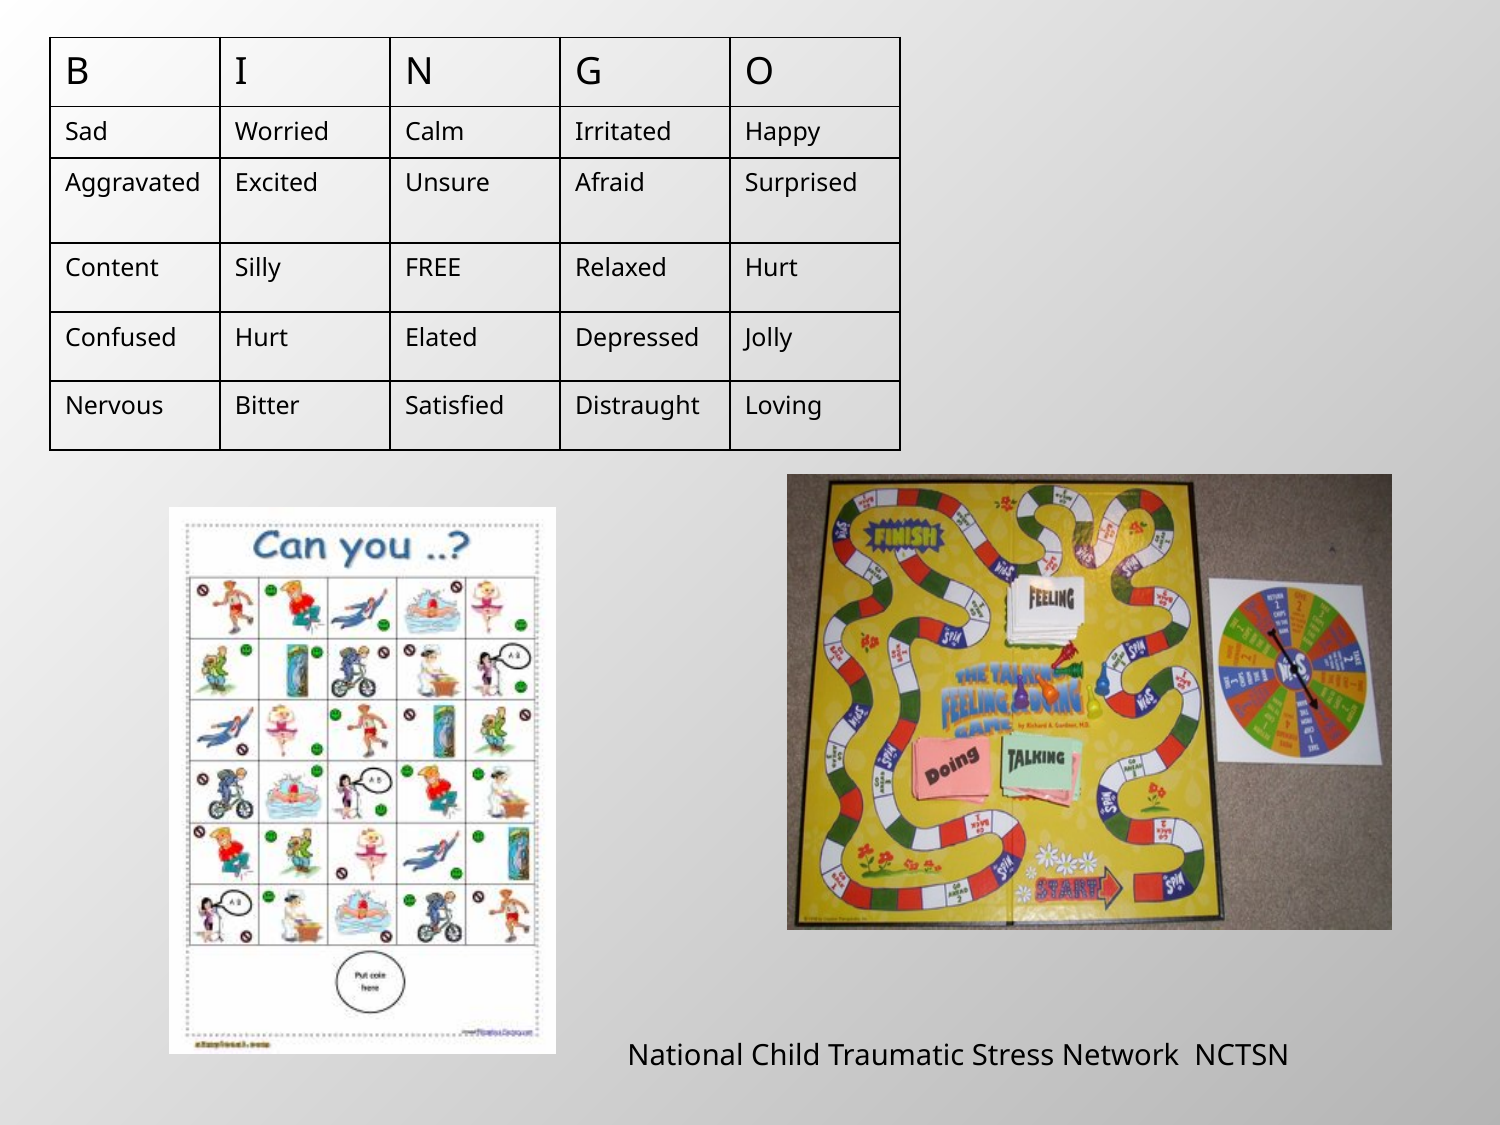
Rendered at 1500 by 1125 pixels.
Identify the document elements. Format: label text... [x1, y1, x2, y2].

table_cell Relaxed [561, 244, 729, 311]
table_header I [221, 38, 389, 106]
picture [168, 506, 556, 1055]
table_cell Sad [51, 107, 219, 157]
table_cell Calm [391, 107, 559, 157]
table_cell Distraught [561, 382, 729, 449]
table_header N [391, 38, 559, 106]
table_cell Content [51, 244, 219, 311]
table_cell Aggravated [51, 159, 219, 242]
table_cell Hurt [221, 313, 389, 380]
text_box National Child Traumatic Stress Network NCTSN [612, 1028, 1438, 1079]
table_cell Surprised [731, 159, 899, 242]
table_cell Worried [221, 107, 389, 157]
table_cell Silly [221, 244, 389, 311]
table_cell Irritated [561, 107, 729, 157]
table_cell Satisfied [391, 382, 559, 449]
picture [787, 474, 1392, 930]
table_cell Confused [51, 313, 219, 380]
table_header G [561, 38, 729, 106]
table_cell Hurt [731, 244, 899, 311]
table_cell Happy [731, 107, 899, 157]
table_cell Unsure [391, 159, 559, 242]
table_cell Nervous [51, 382, 219, 449]
table_cell Depressed [561, 313, 729, 380]
table_cell Afraid [561, 159, 729, 242]
table_cell Excited [221, 159, 389, 242]
table_cell Elated [391, 313, 559, 380]
table_header O [731, 38, 899, 106]
table_cell Jolly [731, 313, 899, 380]
table_cell Loving [731, 382, 899, 449]
table_header B [51, 38, 219, 106]
table_cell Bitter [221, 382, 389, 449]
table_cell FREE [391, 244, 559, 311]
